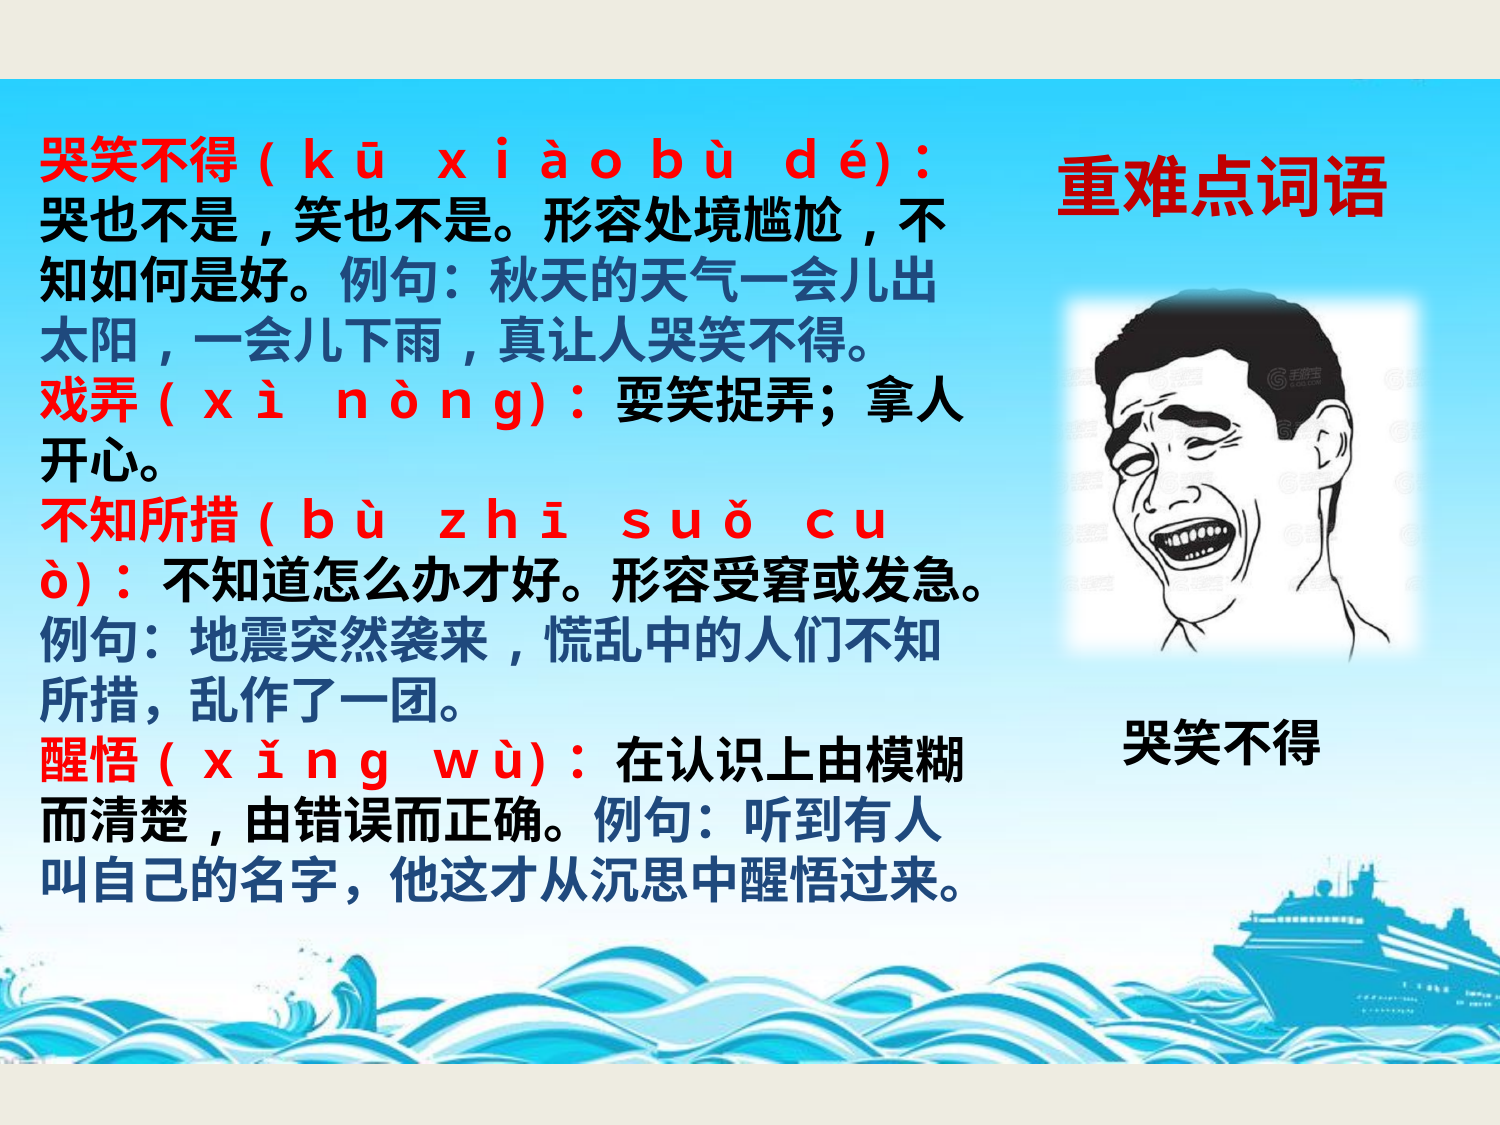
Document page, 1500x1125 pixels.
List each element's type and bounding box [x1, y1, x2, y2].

picture [0, 79, 1500, 1065]
